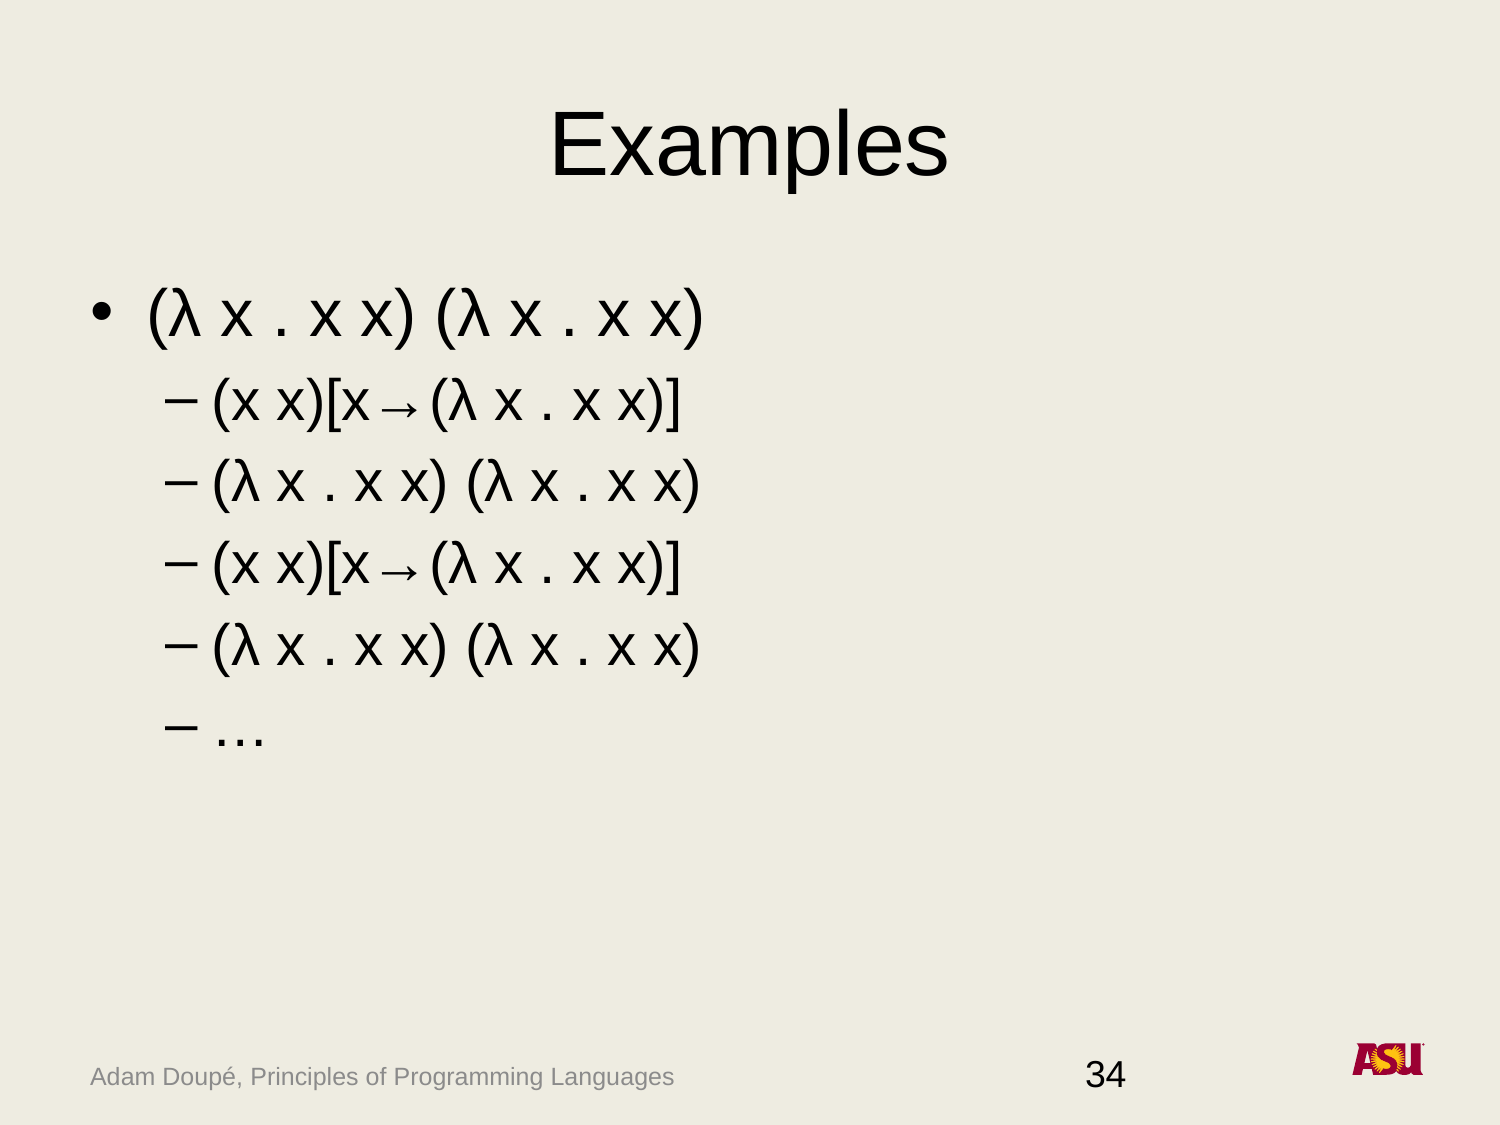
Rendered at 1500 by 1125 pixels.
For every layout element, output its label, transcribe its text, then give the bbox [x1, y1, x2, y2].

slide_number 34 [1070, 1042, 1421, 1103]
list (λ x . x x) (λ x . x x) (x x)[x→(λ x . x x)] (λ x . x x) (λ x . x x) (x x)[x→(λ x . x x)] (λ x . x x) (λ x . x x) … [75, 262, 1425, 1005]
title Examples [75, 45, 1425, 233]
